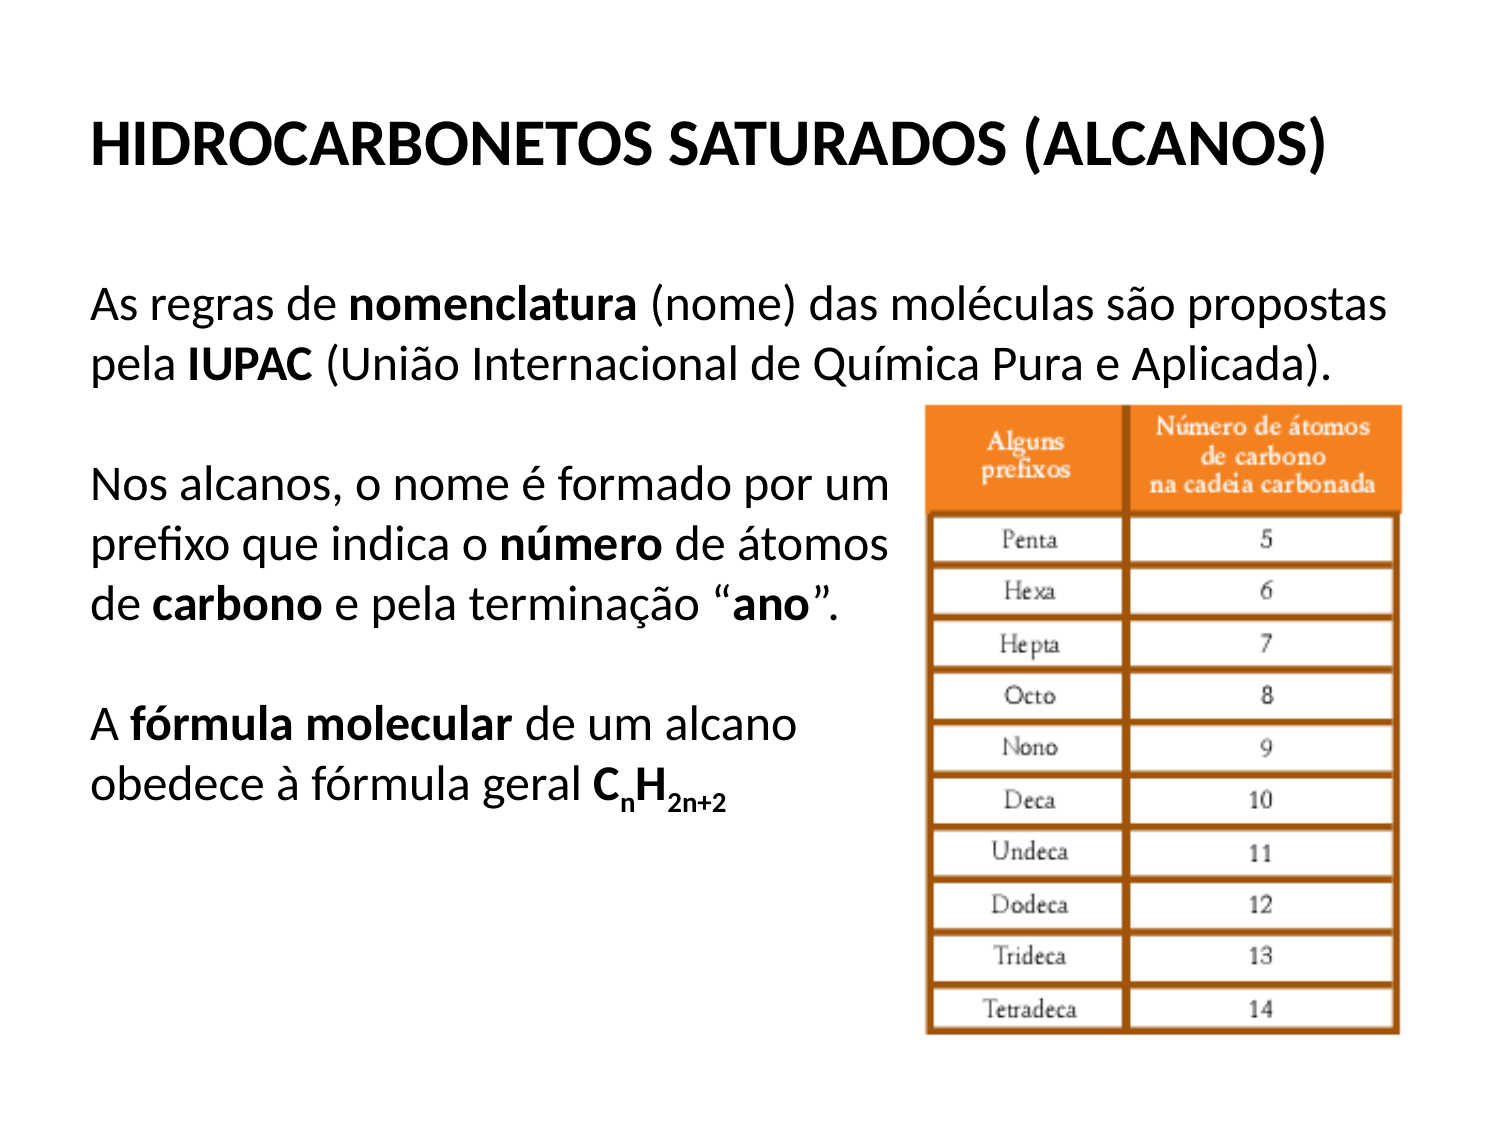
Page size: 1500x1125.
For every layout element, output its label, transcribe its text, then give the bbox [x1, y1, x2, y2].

list As regras de nomenclatura (nome) das moléculas são propostas pela IUPAC (União Internacional de Química Pura e Aplicada). Nos alcanos, o nome é formado por um prefixo que indica o número de átomos de carbono e pela terminação “ano”. A fórmula molecular de um alcano obedece à fórmula geral CnH2n+2 [75, 262, 1471, 1005]
title HIDROCARBONETOS SATURADOS (ALCANOS) [75, 45, 1425, 233]
picture [915, 396, 1409, 1049]
